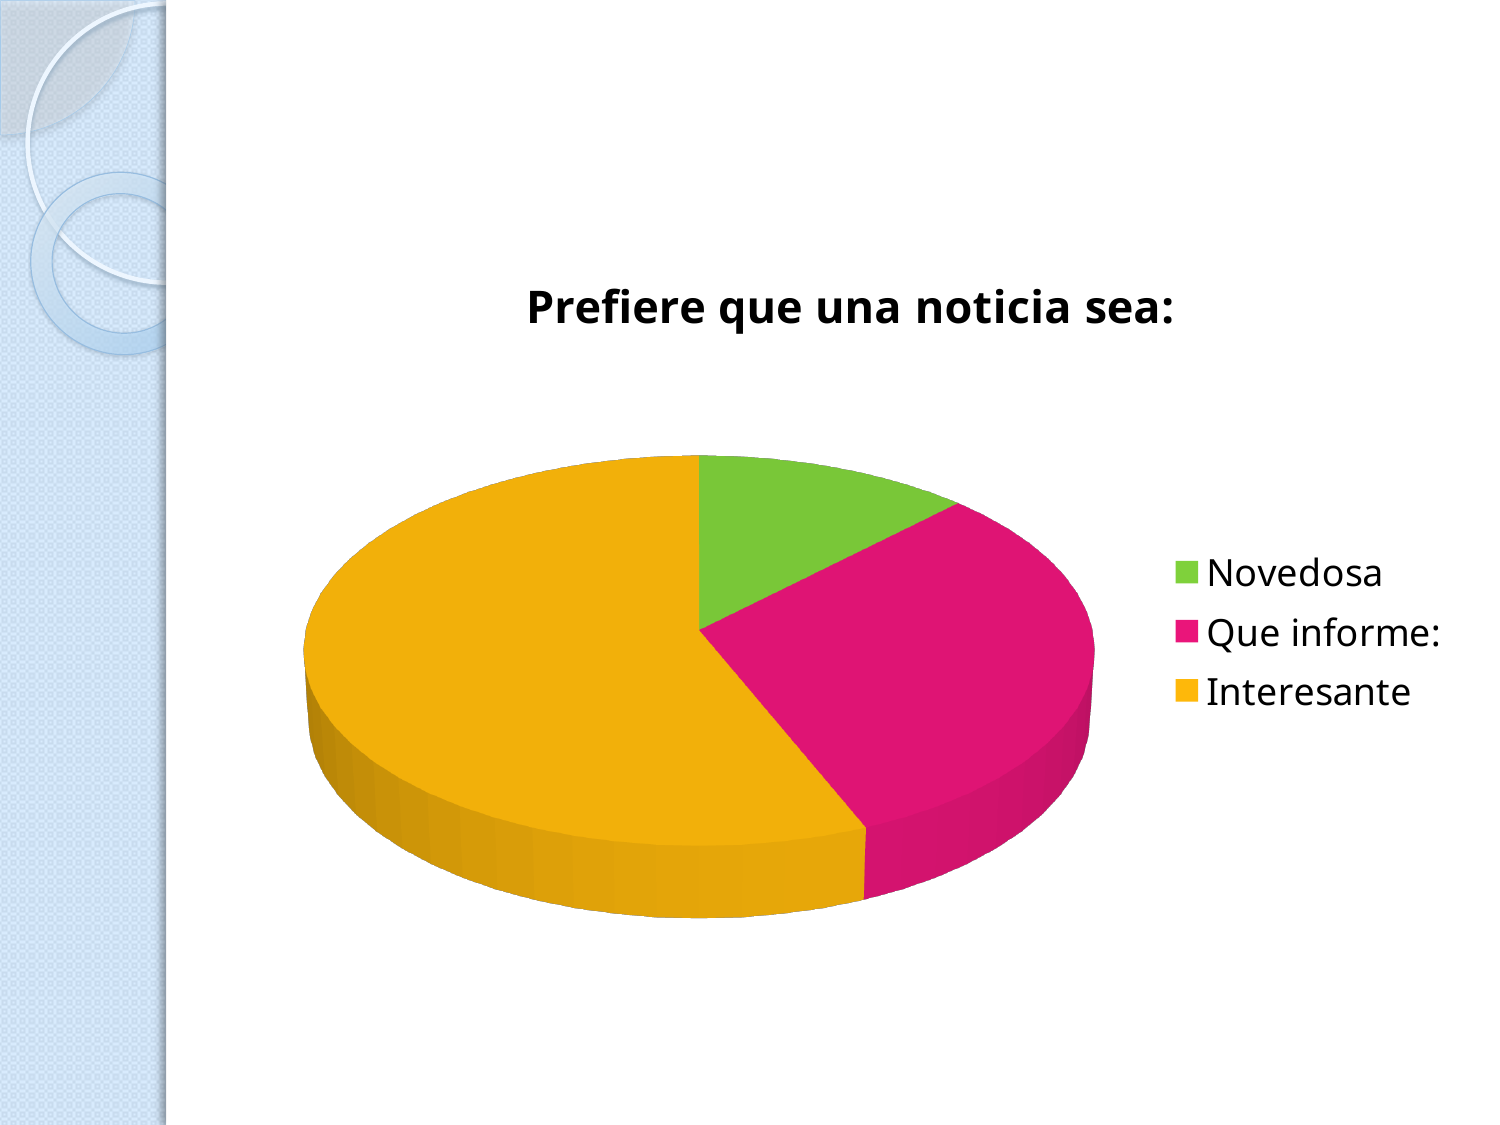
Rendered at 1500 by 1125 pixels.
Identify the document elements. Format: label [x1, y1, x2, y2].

chart [235, 237, 1466, 1026]
